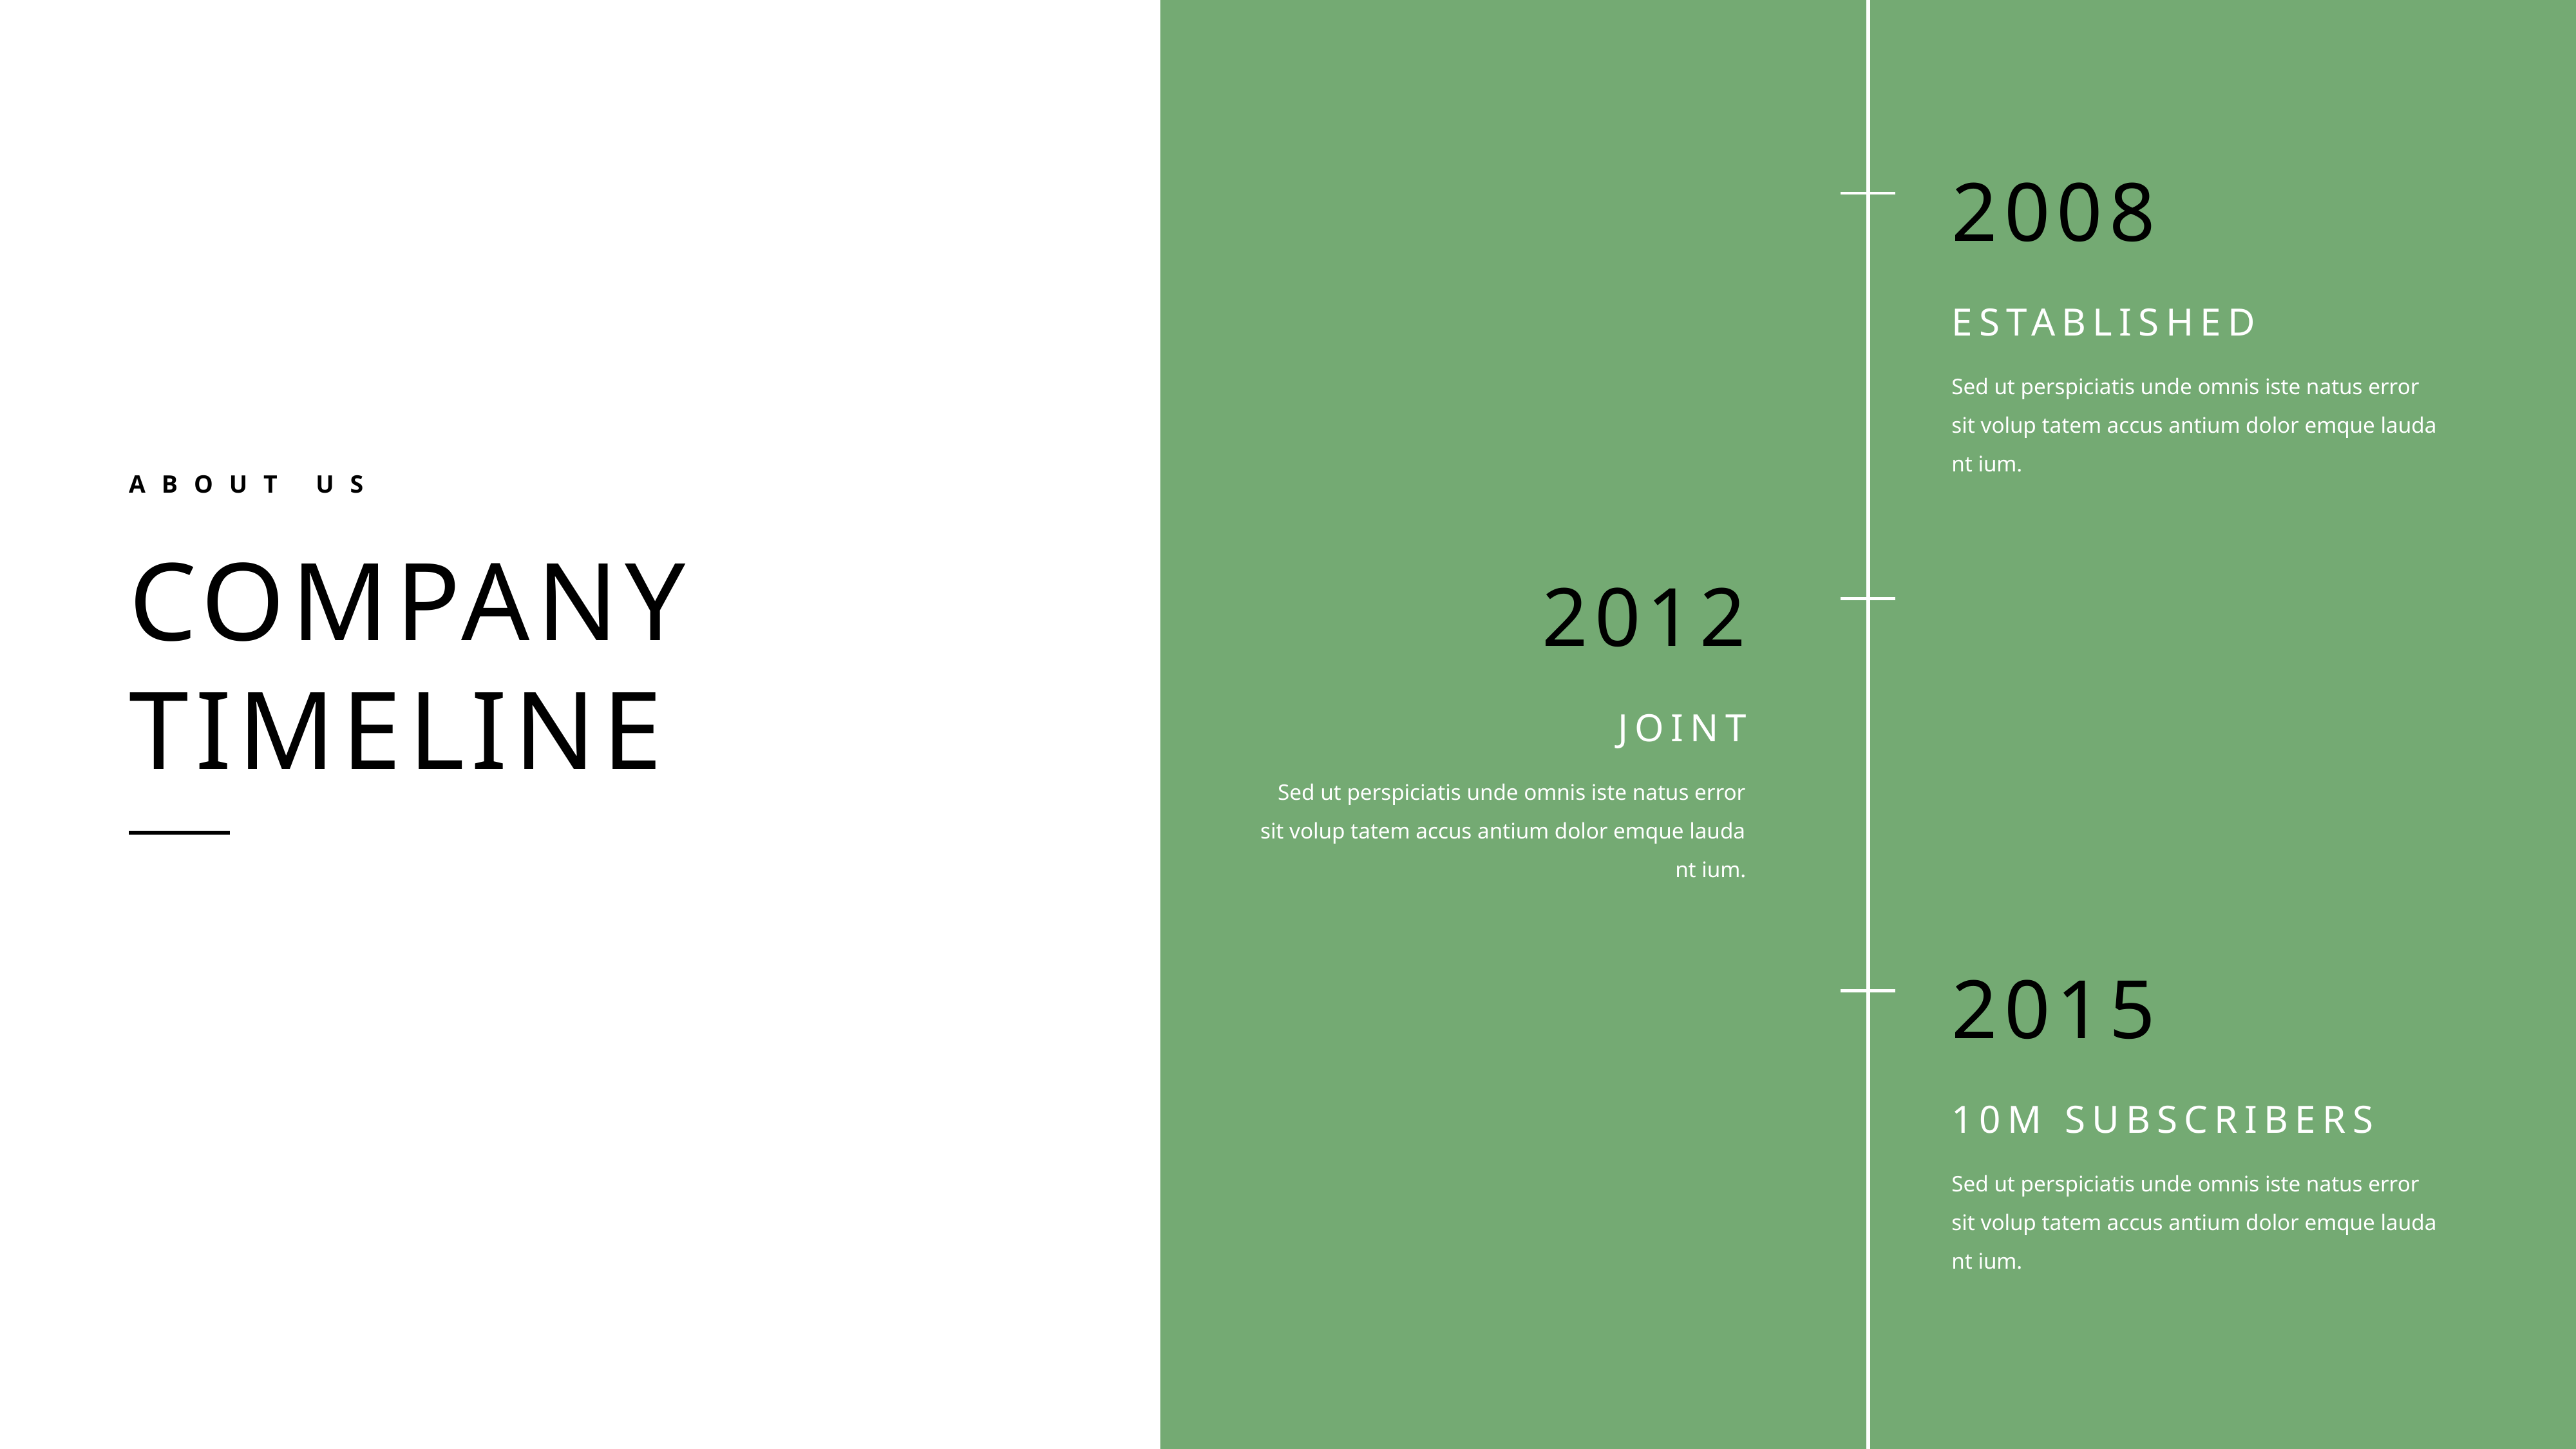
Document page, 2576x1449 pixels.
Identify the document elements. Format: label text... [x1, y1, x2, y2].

text_box 2008 [1951, 160, 2443, 258]
text_box joint [1255, 703, 1747, 749]
text_box [1870, 0, 2576, 1449]
text_box About us [129, 469, 725, 498]
text_box 2015 [1951, 958, 2443, 1055]
text_box Company timeline [128, 533, 838, 791]
text_box [1160, 0, 1866, 1449]
text_box Sed ut perspiciatis unde omnis iste natus error sit volup tatem accus antium dolor emque lauda nt ium. [1951, 360, 2443, 476]
text_box 10m subscribers [1951, 1095, 2443, 1141]
text_box Sed ut perspiciatis unde omnis iste natus error sit volup tatem accus antium dolor emque lauda nt ium. [1255, 766, 1747, 882]
text_box Established [1951, 298, 2443, 343]
text_box 2012 [1255, 566, 1747, 663]
text_box Sed ut perspiciatis unde omnis iste natus error sit volup tatem accus antium dolor emque lauda nt ium. [1951, 1157, 2443, 1274]
